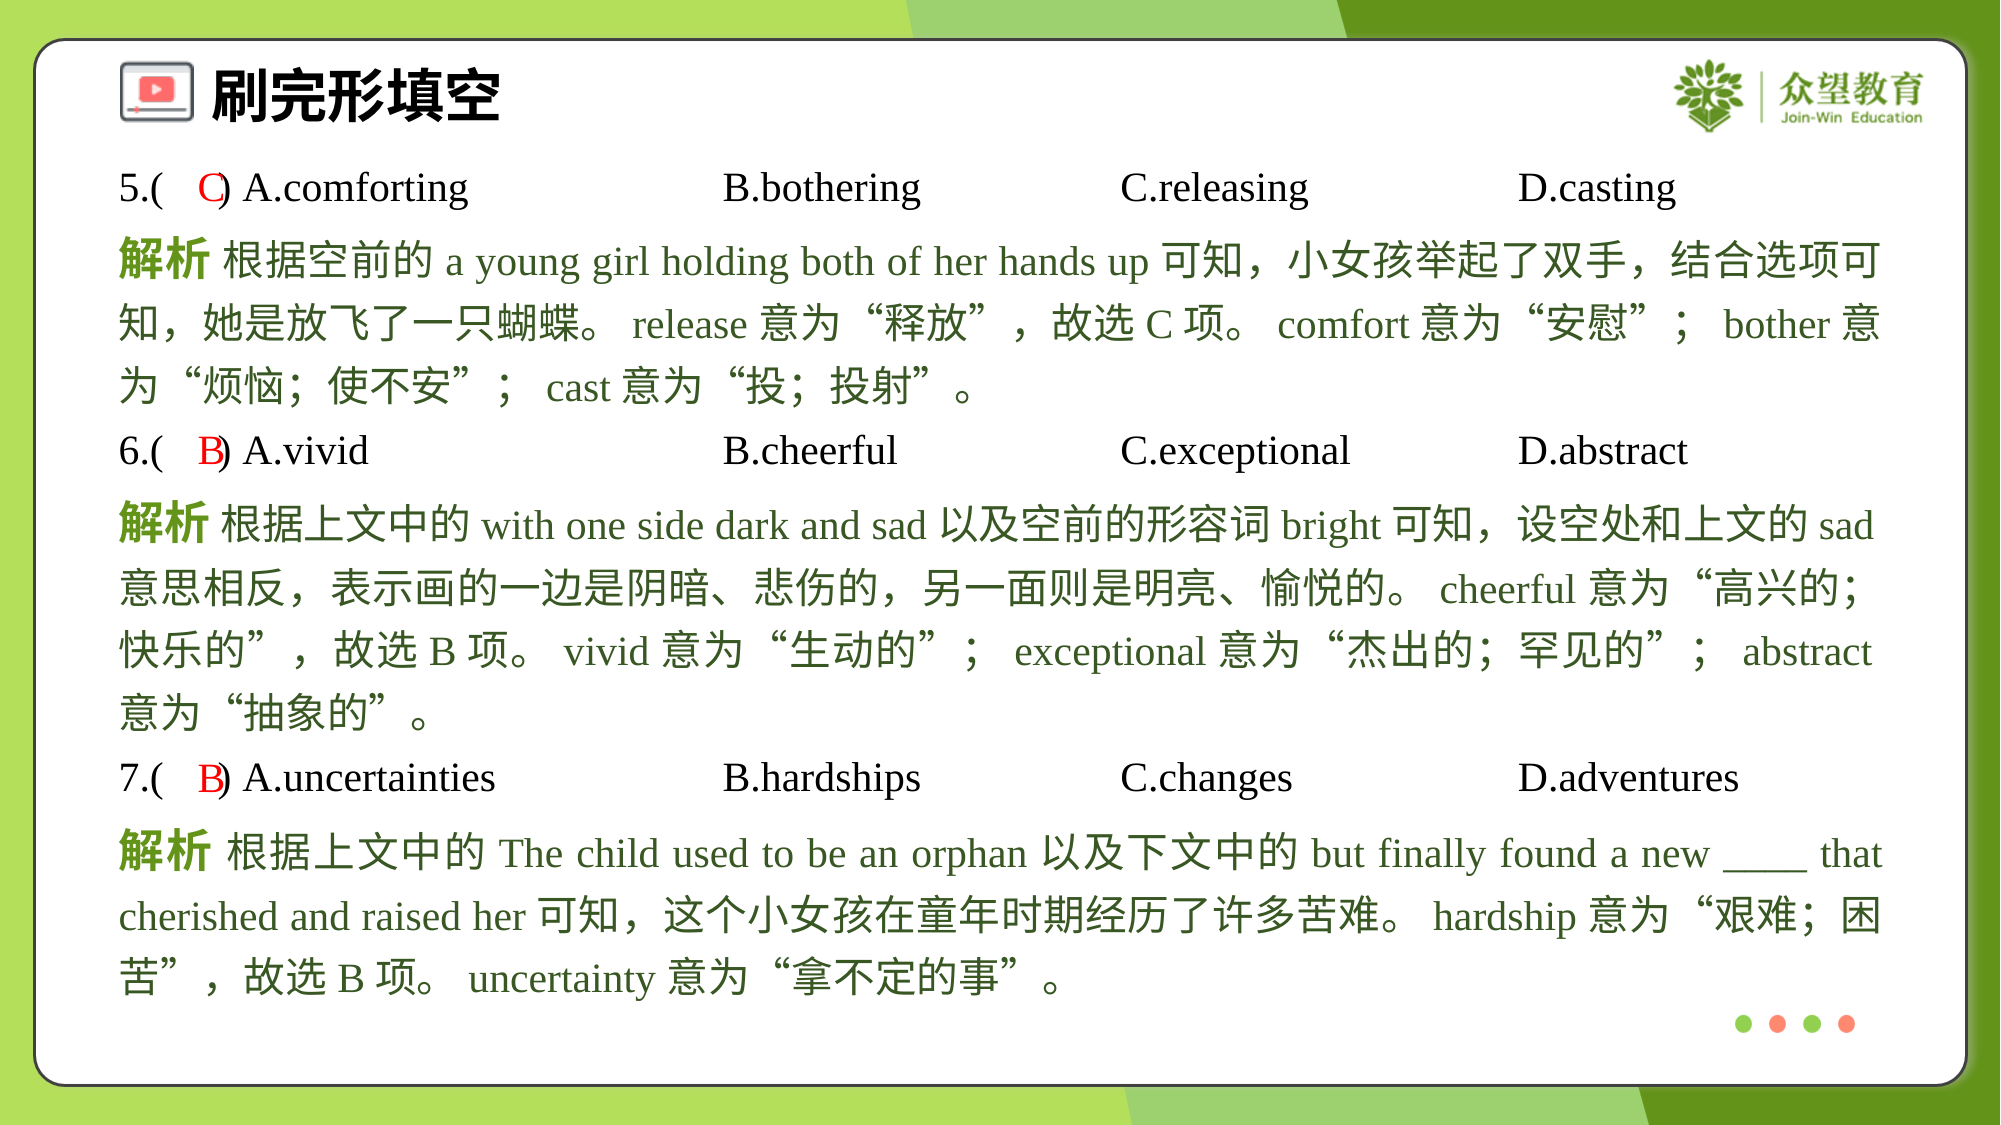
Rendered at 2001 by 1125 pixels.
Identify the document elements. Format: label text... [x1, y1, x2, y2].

picture [0, 0, 2000, 1125]
text_box 解析 根据上文中的with one side dark and sad以及空前的形容词bright可知，设空处和上文的sad意思相反，表示画的一边是阴暗、悲伤的，另一面则是明亮、愉悦的。cheerful意为“高兴的；快乐的”，故选B项。vivid意为“生动的”；exceptional意为“杰出的；罕见的”；abstract意为“抽象的”。 [118, 480, 1883, 732]
text_box B [192, 410, 231, 469]
text_box 6.( ) A.vivid B.cheerful C.exceptional D.abstract [231, 410, 1883, 468]
text_box 解析 根据空前的a young girl holding both of her hands up可知，小女孩举起了双手，结合选项可知，她是放飞了一只蝴蝶。release意为“释放”，故选C项。comfort意为“安慰”；bother意为“烦恼；使不安”；cast意为“投；投射”。 [118, 215, 1883, 405]
text_box 7.( ) A.uncertainties B.hardships C.changes D.adventures [118, 737, 192, 795]
text_box B [192, 737, 231, 796]
text_box 5.( ) A.comforting B.bothering C.releasing D.casting [118, 146, 192, 204]
text_box 5.( ) A.comforting B.bothering C.releasing D.casting [231, 146, 1883, 204]
text_box 解析 根据上文中的The child used to be an orphan以及下文中的but finally found a new ____ that cherished and raised her可知，这个小女孩在童年时期经历了许多苦难。hardship意为“艰难；困苦”，故选B项。uncertainty意为“拿不定的事”。 [118, 807, 1883, 997]
text_box 6.( ) A.vivid B.cheerful C.exceptional D.abstract [118, 410, 192, 468]
text_box 7.( ) A.uncertainties B.hardships C.changes D.adventures [231, 737, 1883, 795]
text_box C [192, 146, 231, 205]
